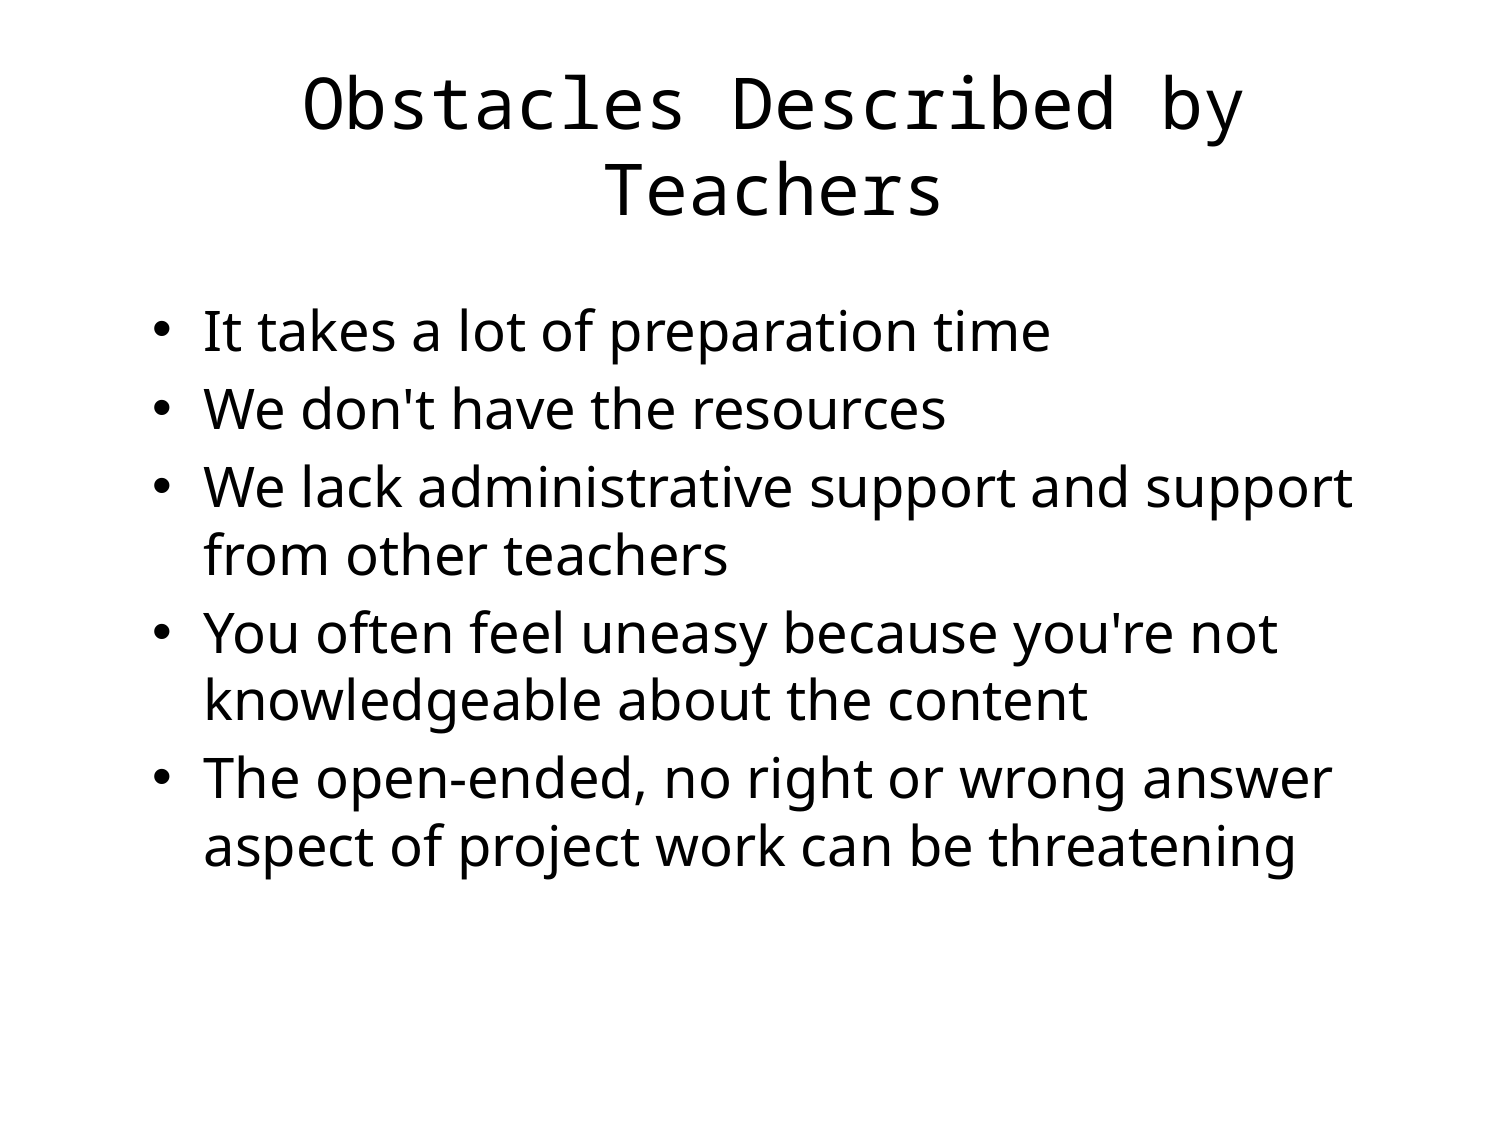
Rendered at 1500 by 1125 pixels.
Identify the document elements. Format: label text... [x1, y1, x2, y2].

title Obstacles Described by Teachers [125, 50, 1425, 238]
list It takes a lot of preparation time We don't have the resources We lack administrative support and support from other teachers You often feel uneasy because you're not knowledgeable about the content The open-ended, no right or wrong answer aspect of project work can be threatening [137, 287, 1400, 899]
